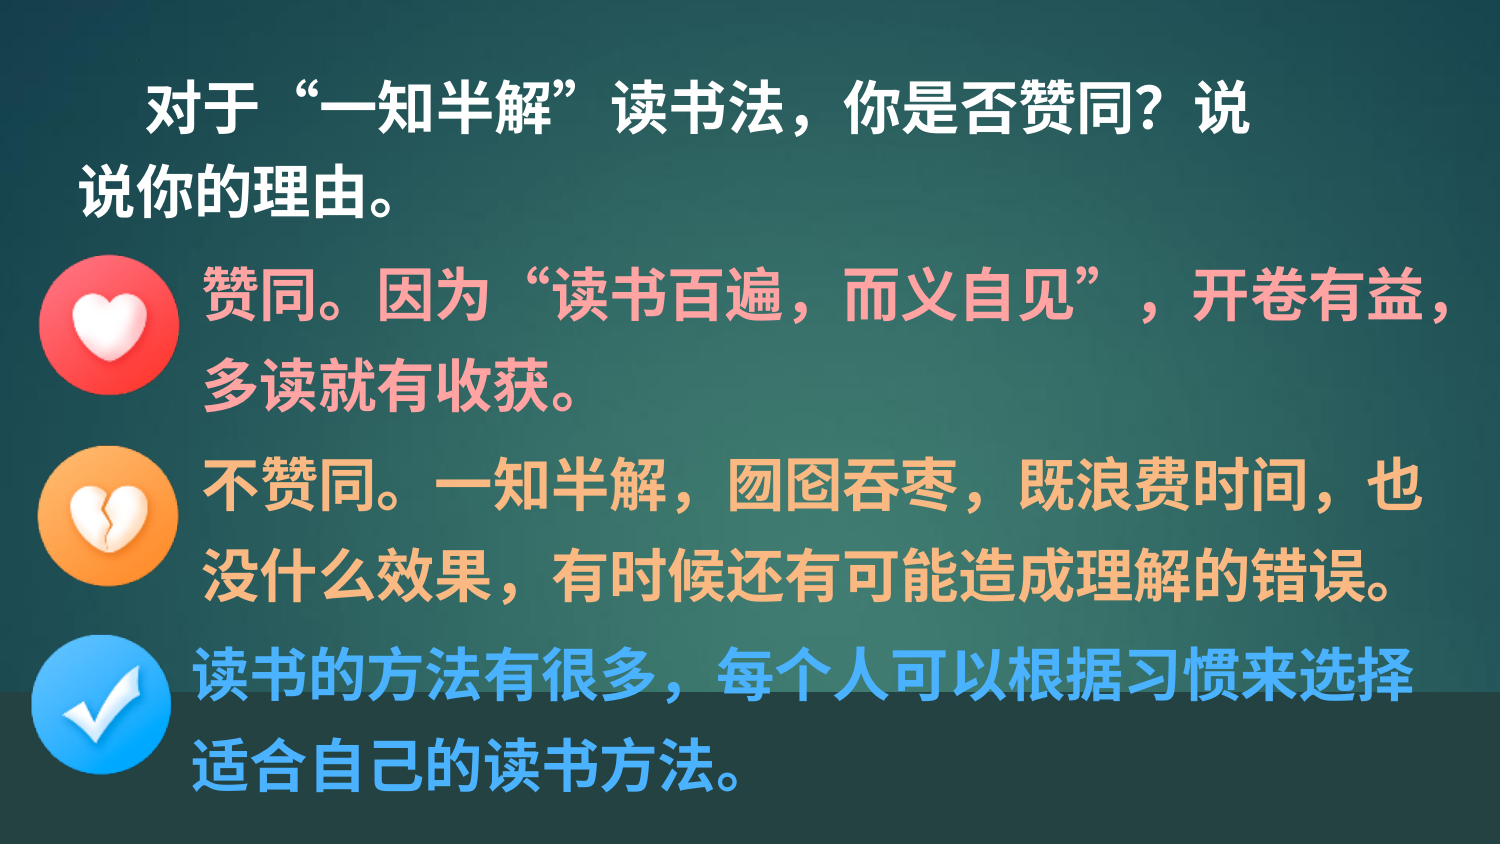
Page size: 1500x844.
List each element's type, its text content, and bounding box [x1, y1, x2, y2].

picture [0, 0, 1500, 844]
text_box 读书的方法有很多，每个人可以根据习惯来选择适合自己的读书方法。 [177, 609, 1473, 807]
text_box 对于“一知半解”读书法，你是否赞同？说说你的理由。 [63, 49, 1297, 230]
text_box 不赞同。一知半解，囫囵吞枣，既浪费时间，也没什么效果，有时候还有可能造成理解的错误。 [211, 419, 1483, 617]
text_box 赞同。因为“读书百遍，而义自见”，开卷有益，多读就有收获。 [211, 230, 1456, 419]
